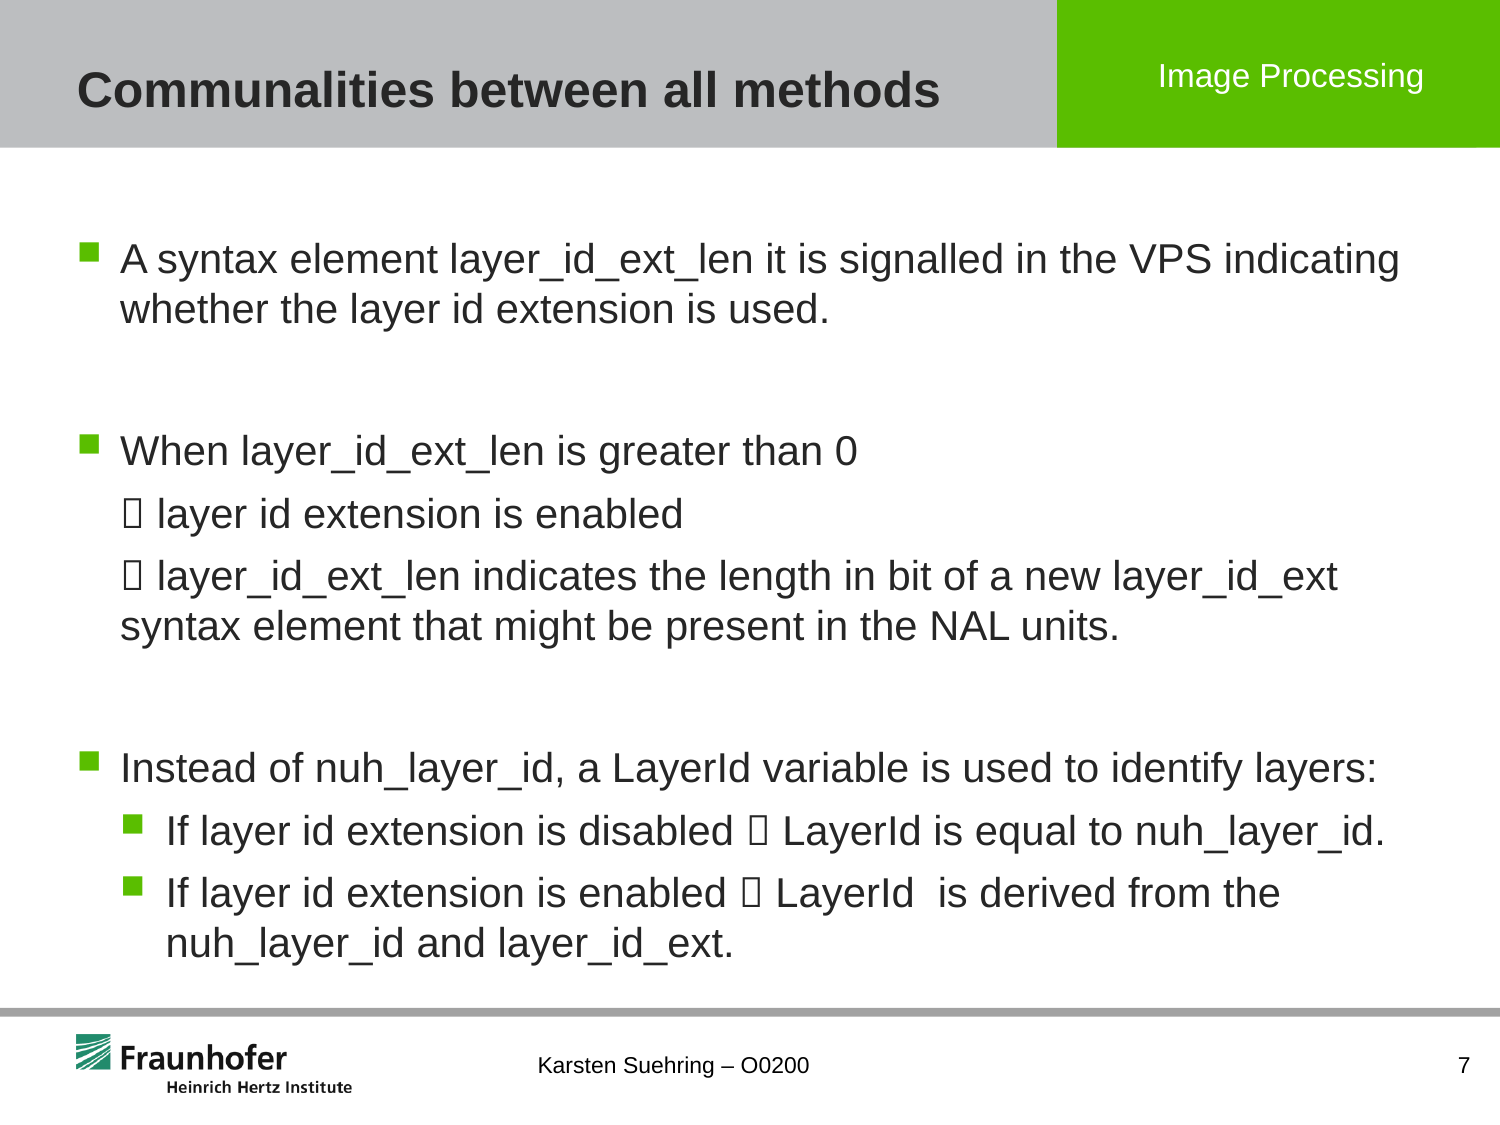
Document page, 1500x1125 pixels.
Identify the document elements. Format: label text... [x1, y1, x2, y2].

slide_number 7 [1394, 1034, 1471, 1094]
picture [76, 1034, 352, 1093]
title Communalities between all methods [76, 58, 1022, 118]
footer Karsten Suehring – O0200 [442, 1034, 1008, 1094]
list A syntax element layer_id_ext_len it is signalled in the VPS indicating whether the layer id extension is used. When layer_id_ext_len is greater than 0  layer id extension is enabled  layer_id_ext_len indicates the length in bit of a new layer_id_ext syntax element that might be present in the NAL units. Instead of nuh_layer_id, a LayerId variable is used to identify layers: If layer id extension is disabled  LayerId is equal to nuh_layer_id. If layer id extension is enabled  LayerId is derived from the nuh_layer_id and layer_id_ext. [76, 231, 1471, 973]
